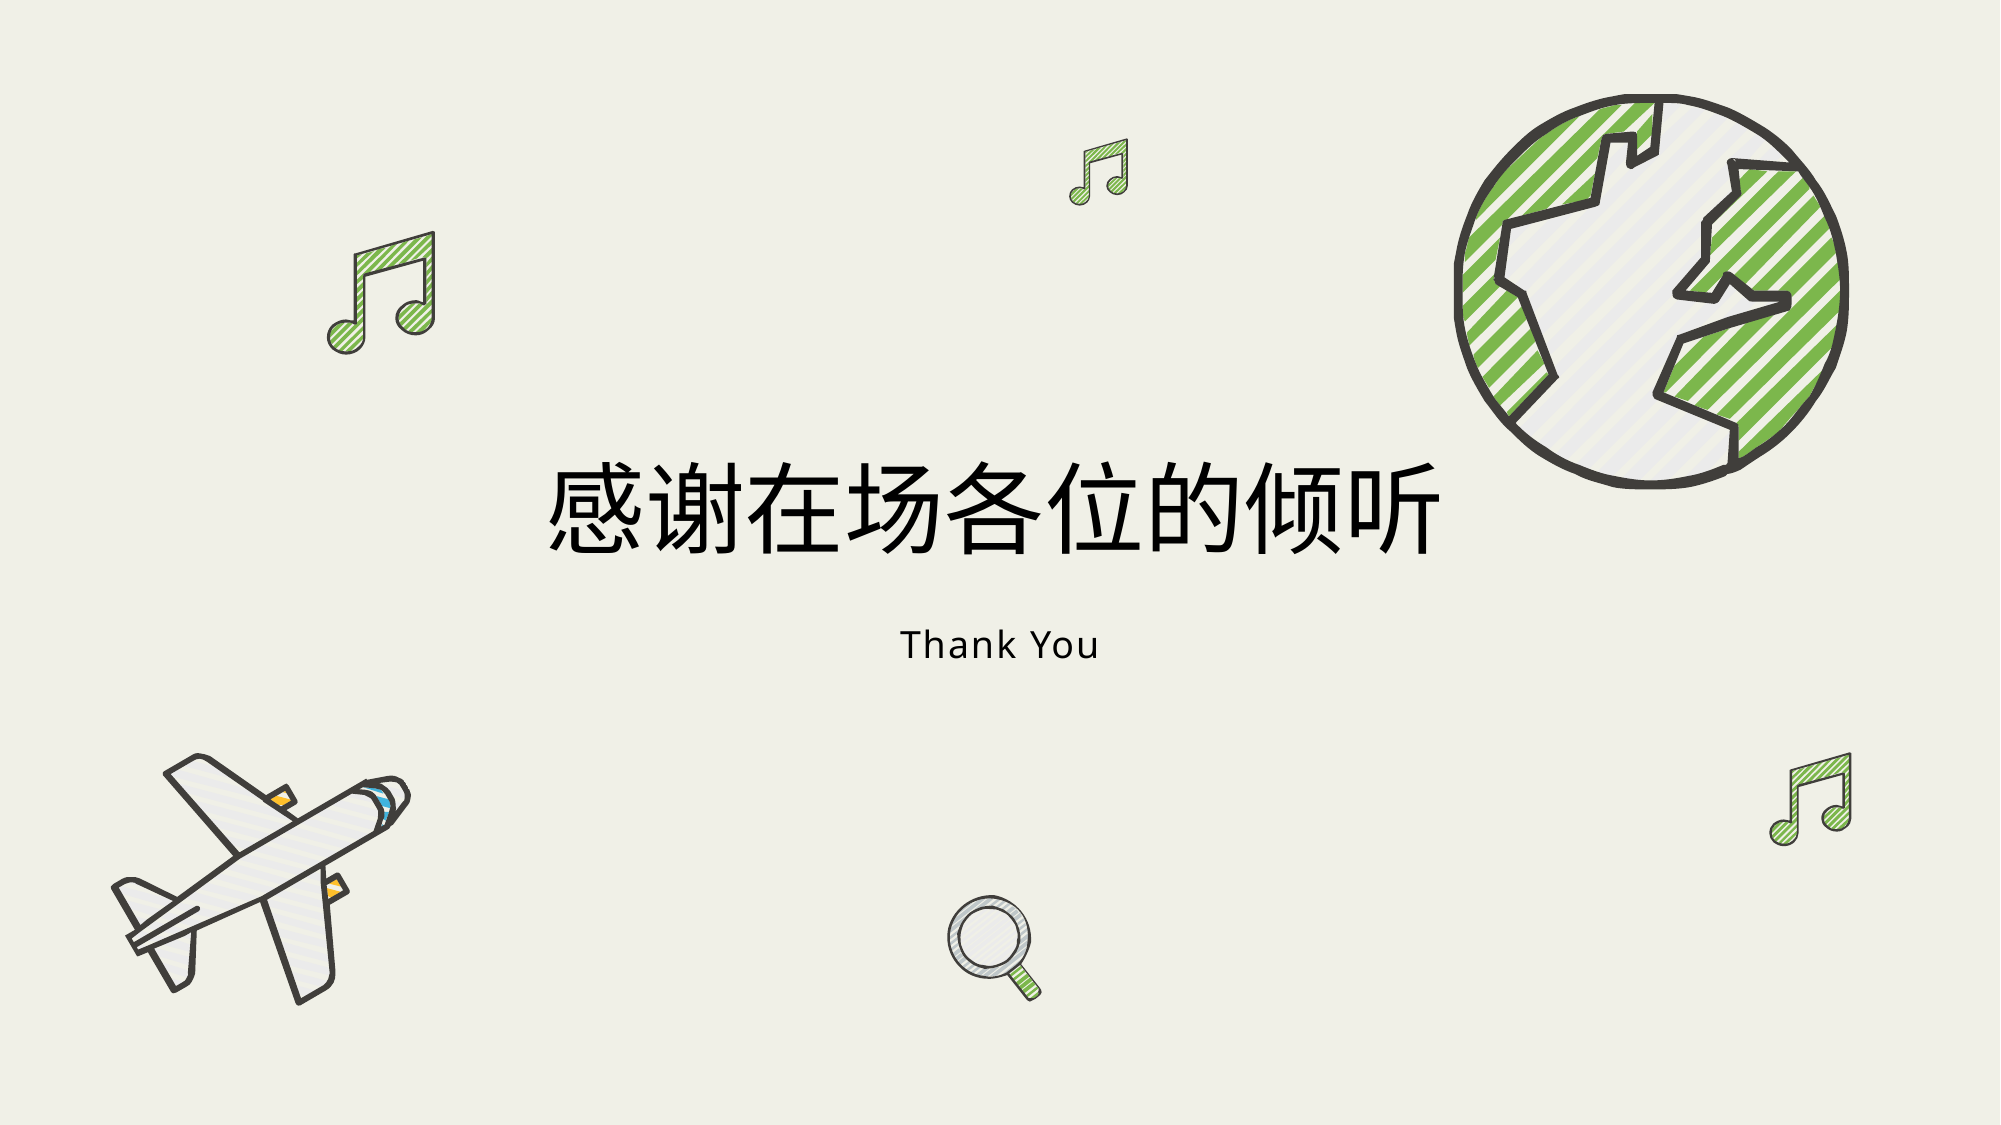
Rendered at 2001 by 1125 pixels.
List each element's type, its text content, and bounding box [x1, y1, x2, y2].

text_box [326, 230, 435, 355]
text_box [1069, 138, 1128, 206]
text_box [958, 892, 1042, 1011]
picture [133, 707, 406, 1027]
text_box 感谢在场各位的倾听 [530, 438, 1490, 574]
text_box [1769, 752, 1852, 847]
picture [1453, 93, 1852, 492]
text_box Thank You [564, 613, 1436, 674]
